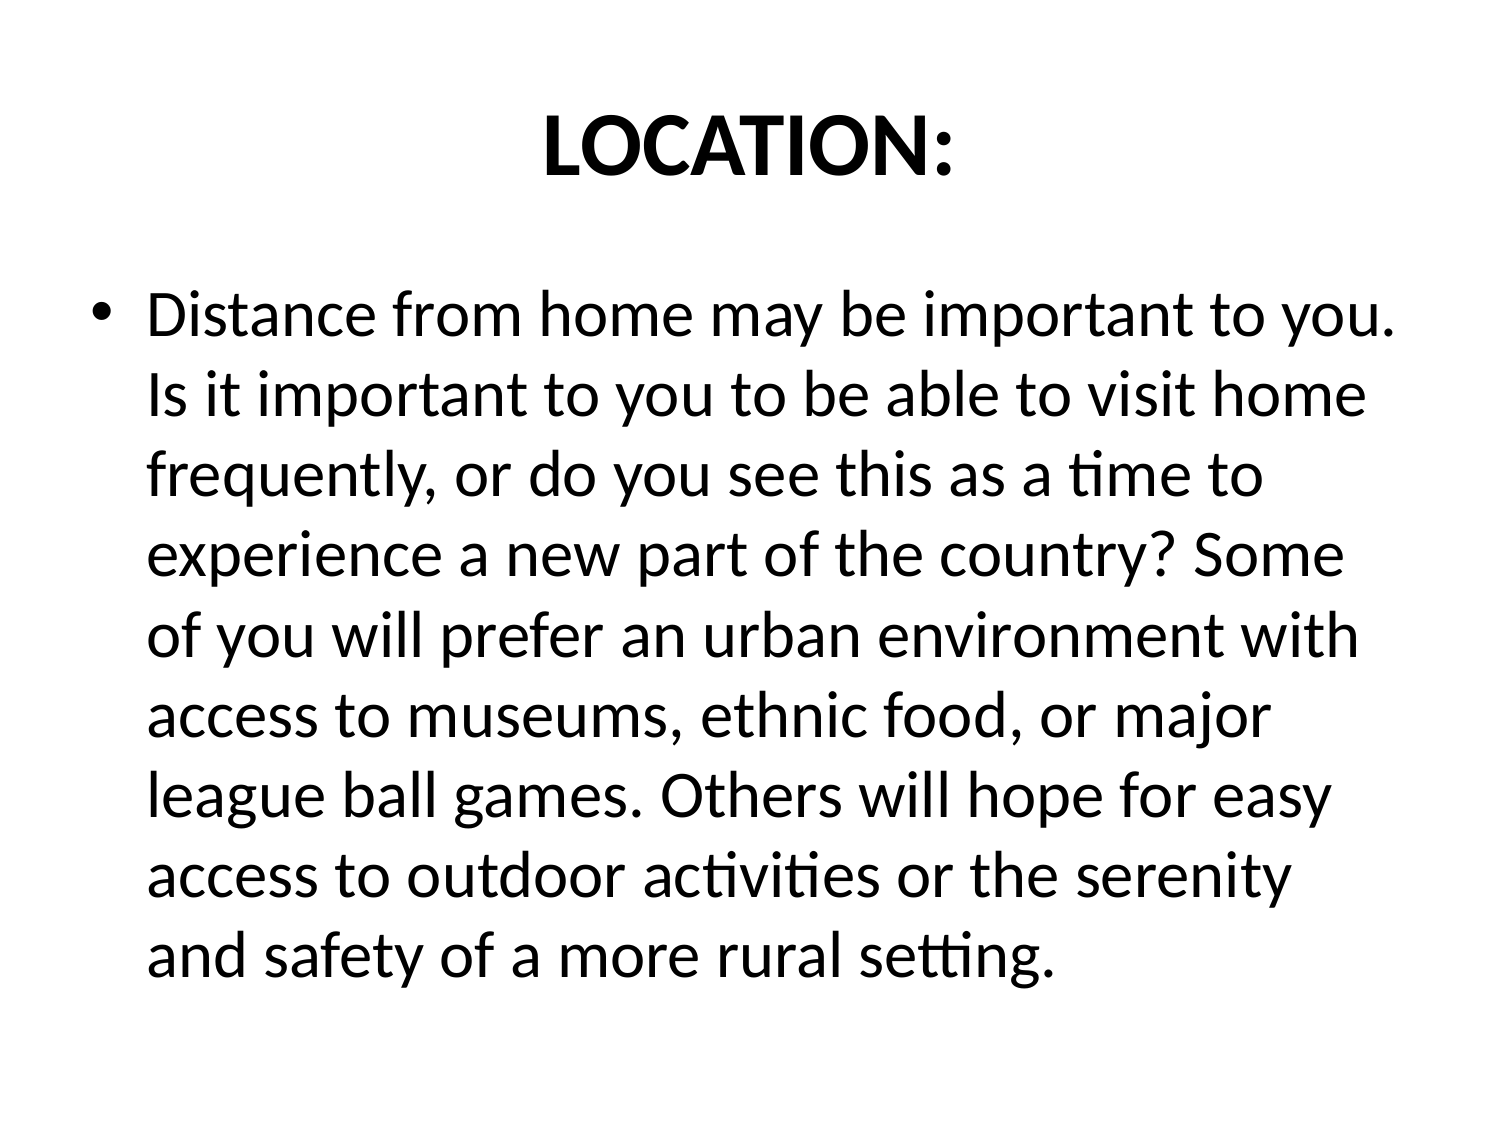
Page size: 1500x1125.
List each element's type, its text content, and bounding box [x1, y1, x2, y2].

list Distance from home may be important to you. Is it important to you to be able to visit home frequently, or do you see this as a time to experience a new part of the country? Some of you will prefer an urban environment with access to museums, ethnic food, or major league ball games. Others will hope for easy access to outdoor activities or the serenity and safety of a more rural setting. [75, 262, 1425, 1005]
title LOCATION: [75, 45, 1425, 233]
